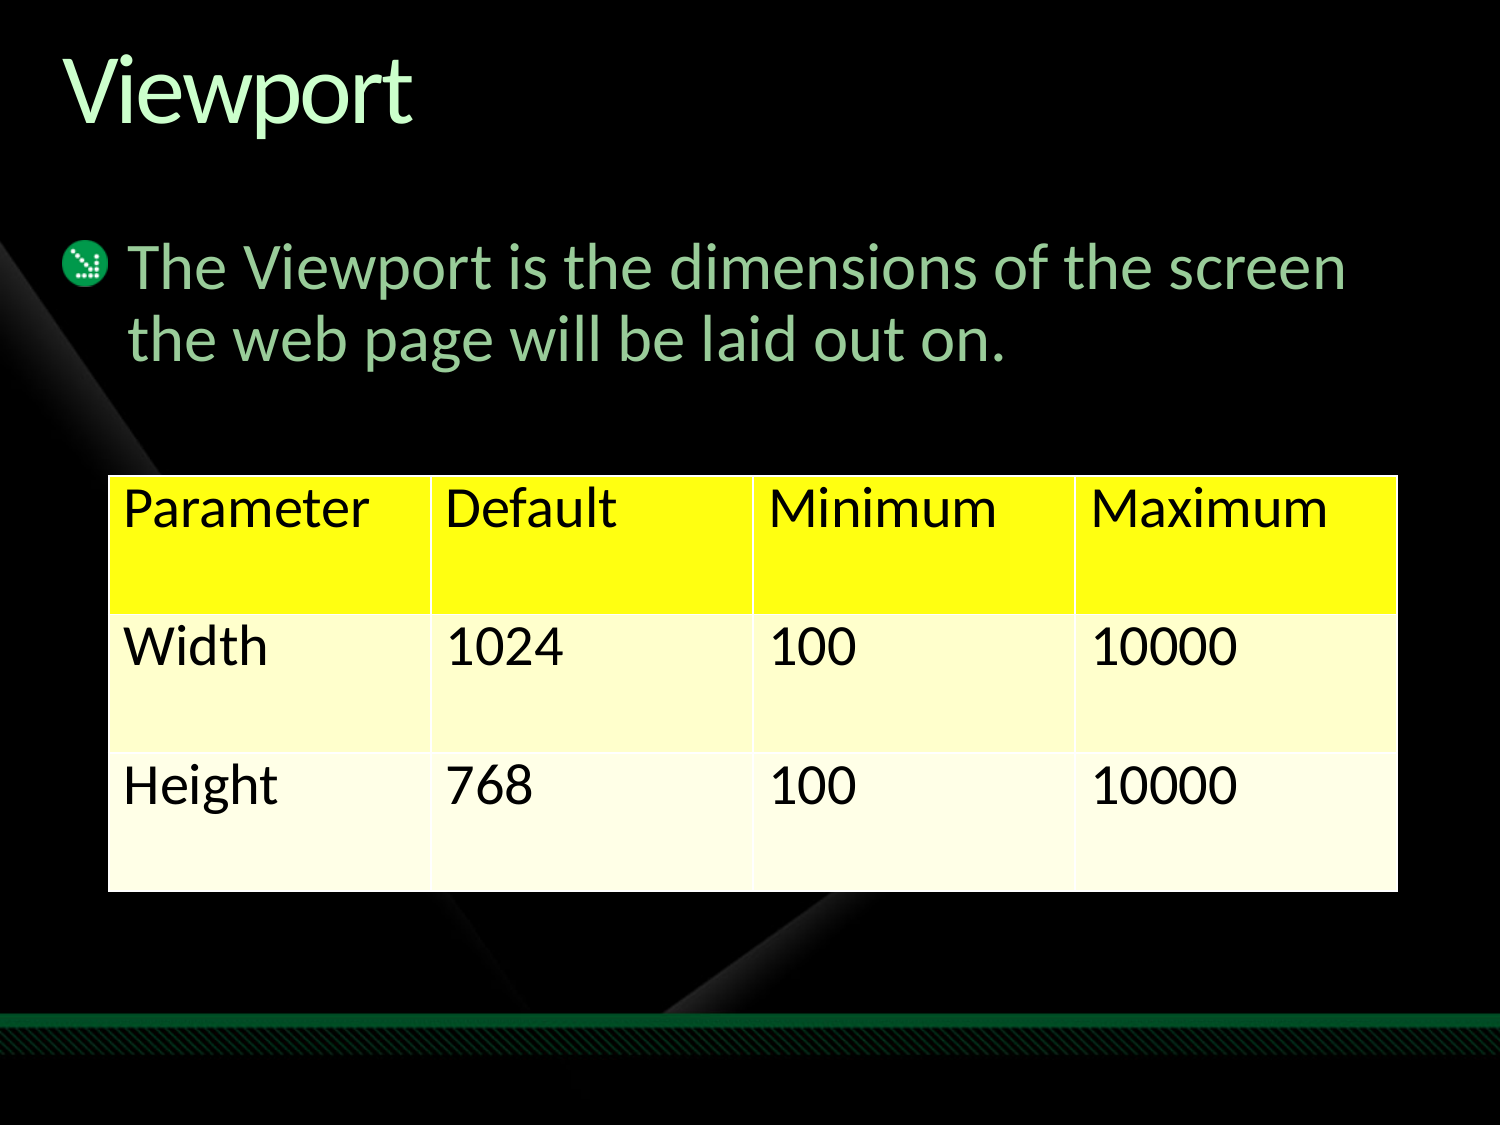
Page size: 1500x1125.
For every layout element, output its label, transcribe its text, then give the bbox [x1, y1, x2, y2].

table_cell 100 [754, 615, 1074, 752]
table_cell 100 [754, 754, 1074, 890]
table_cell 768 [432, 754, 752, 890]
table_header Minimum [754, 477, 1074, 614]
table_cell 10000 [1076, 615, 1396, 752]
table_cell 10000 [1076, 754, 1396, 890]
picture [0, 0, 1500, 1125]
table_cell 1024 [432, 615, 752, 752]
table_header Parameter [110, 477, 430, 614]
table_header Default [432, 477, 752, 614]
table_cell Height [110, 754, 430, 890]
title Viewport [62, 37, 1438, 147]
table_header Maximum [1076, 477, 1396, 614]
table_cell Width [110, 615, 430, 752]
list The Viewport is the dimensions of the screen the web page will be laid out on. [62, 231, 1438, 980]
